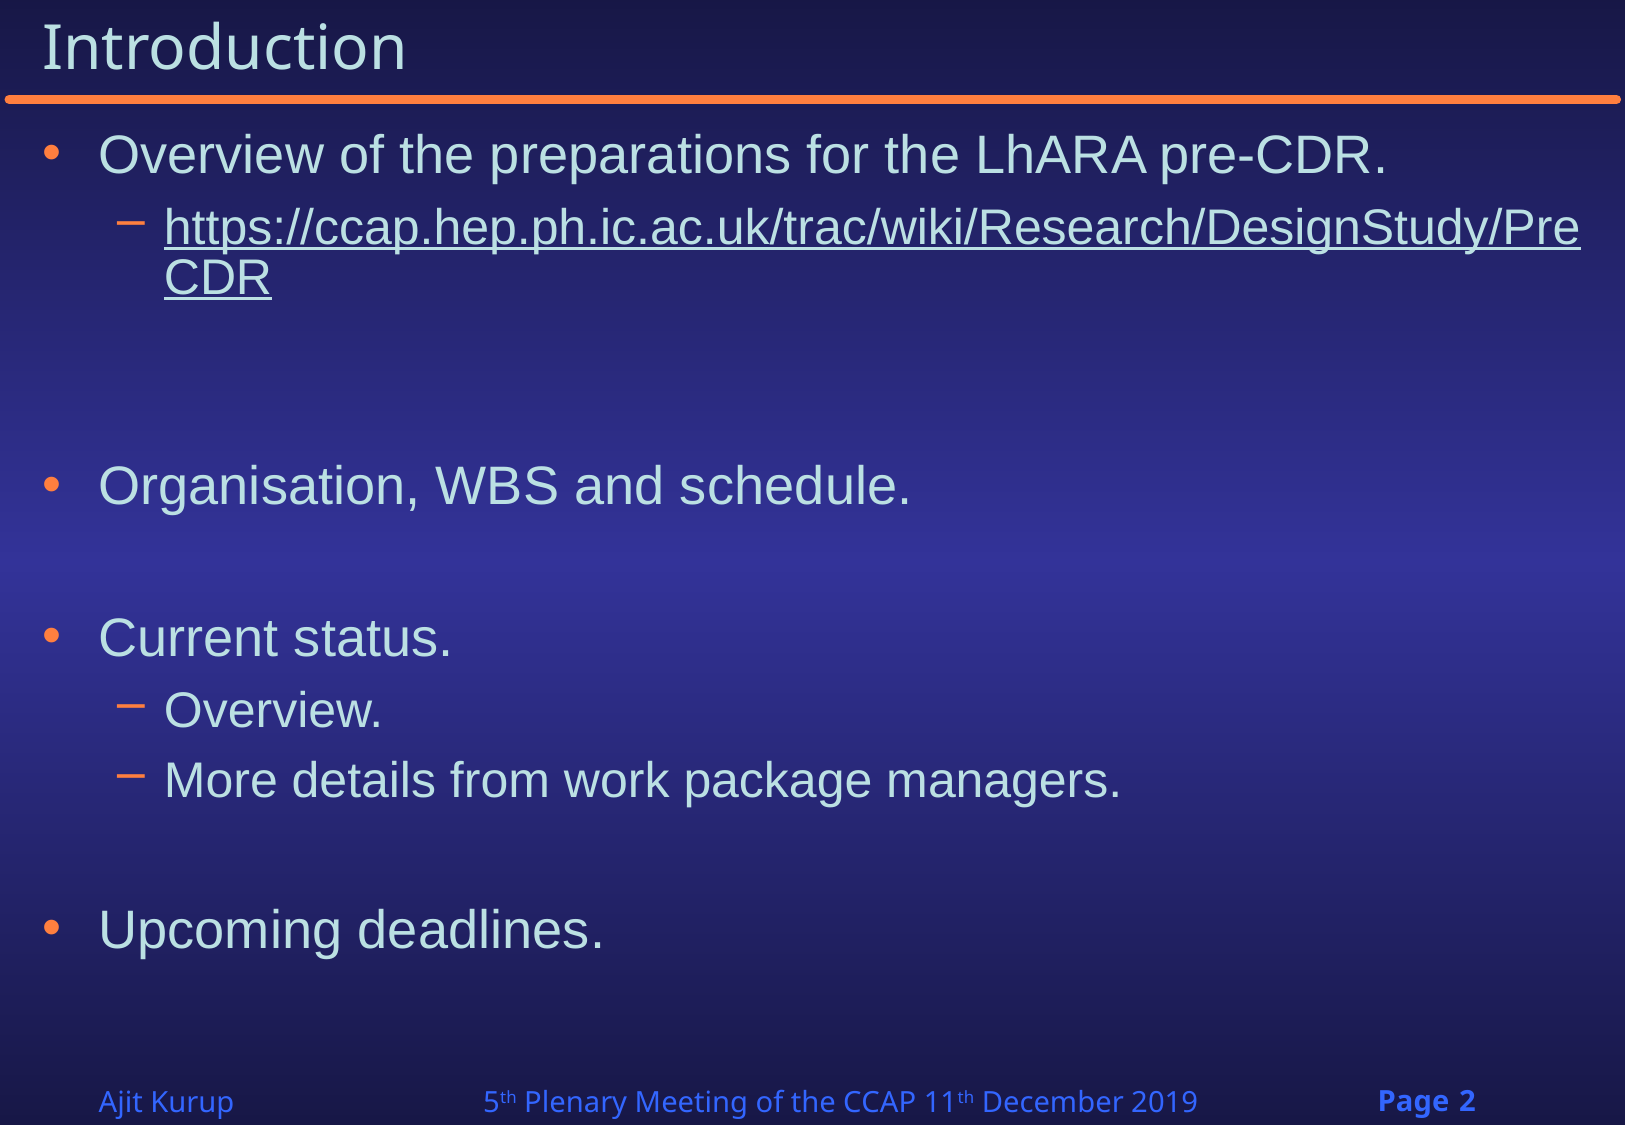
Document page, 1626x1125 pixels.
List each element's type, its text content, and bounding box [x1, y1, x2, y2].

list Overview of the preparations for the LhARA pre-CDR. https://ccap.hep.ph.ic.ac.uk/trac/wiki/Research/DesignStudy/PreCDR Organisation, WBS and schedule. Current status. Overview. More details from work package managers. Upcoming deadlines. [25, 110, 1608, 1074]
title Introduction [27, 0, 1490, 90]
